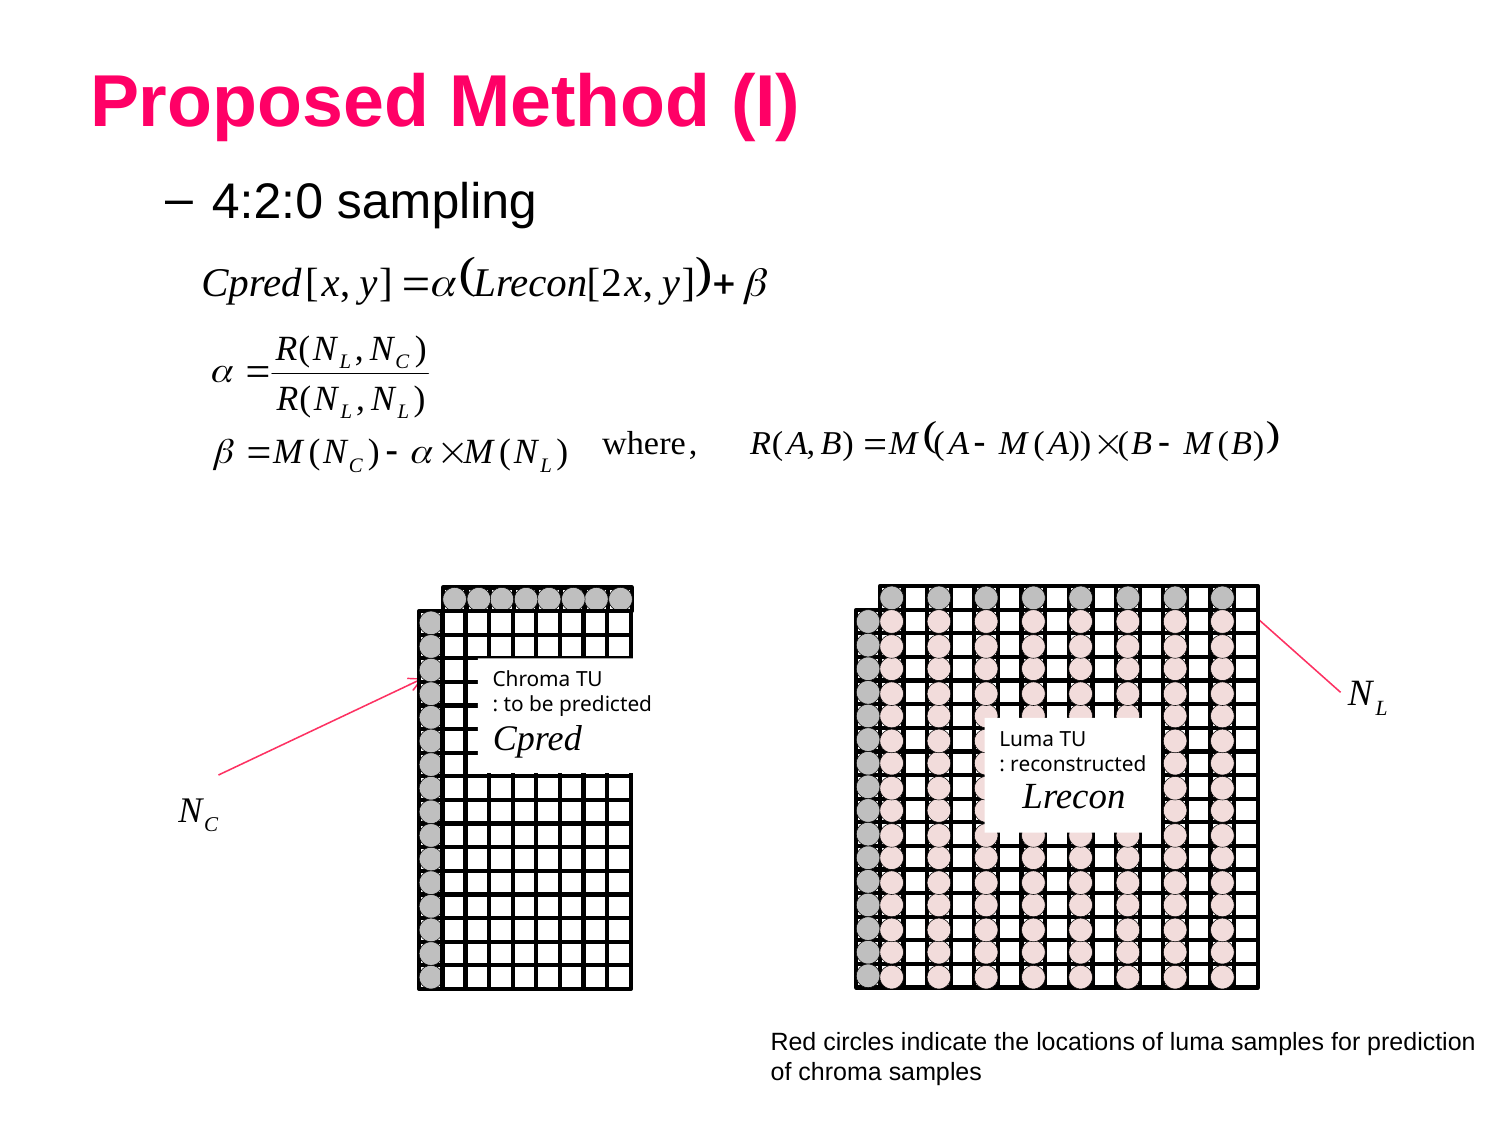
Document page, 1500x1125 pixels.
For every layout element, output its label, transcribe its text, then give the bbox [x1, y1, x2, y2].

title Proposed Method (I) [75, 121, 1425, 149]
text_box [1262, 597, 1341, 693]
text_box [206, 325, 575, 480]
list 4:2:0 sampling [75, 160, 1424, 1047]
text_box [596, 420, 1282, 469]
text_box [170, 786, 226, 842]
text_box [856, 585, 1259, 990]
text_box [1340, 668, 1397, 722]
text_box Red circles indicate the locations of luma samples for prediction of chroma samples [755, 1018, 1500, 1093]
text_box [218, 678, 413, 776]
title Proposed Method (I) [75, 45, 1425, 120]
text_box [418, 587, 669, 990]
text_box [196, 255, 778, 314]
